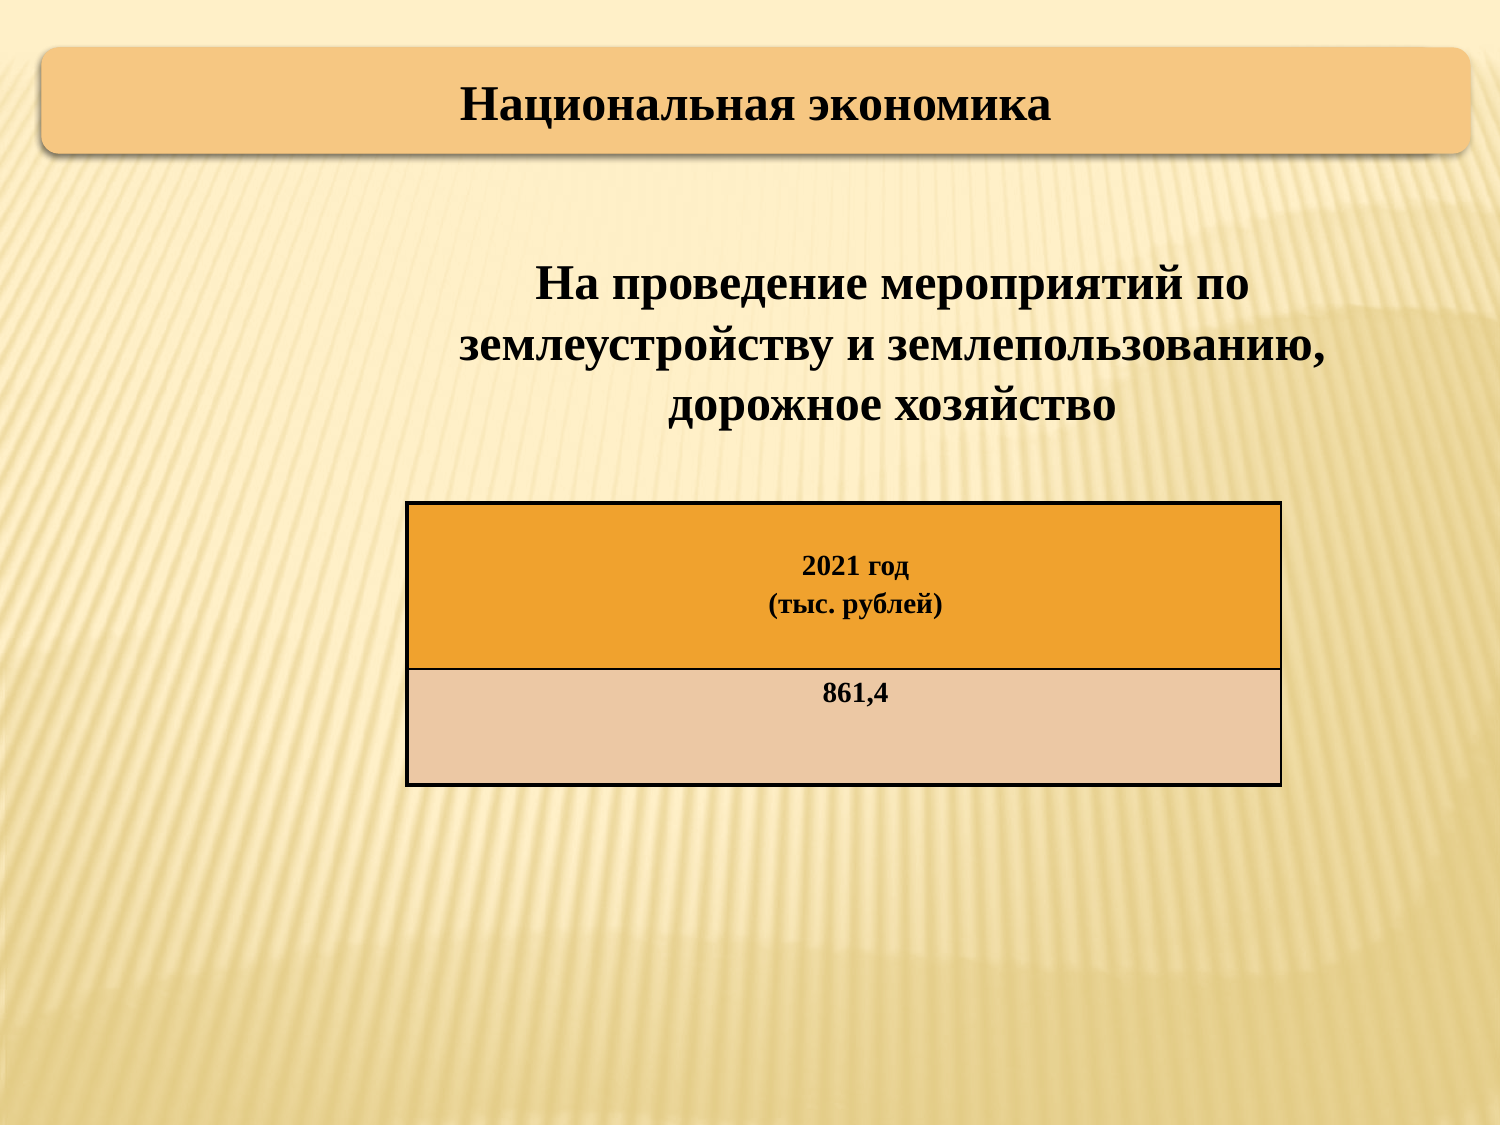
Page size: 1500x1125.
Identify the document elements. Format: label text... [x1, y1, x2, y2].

table_header 2021 год (тыс. рублей) [409, 505, 1280, 668]
text_box Национальная экономика [39, 45, 1473, 156]
table_cell 861,4 [409, 670, 1280, 783]
text_box На проведение мероприятий по землеустройству и землепользованию, дорожное хозяйство [360, 242, 1425, 543]
